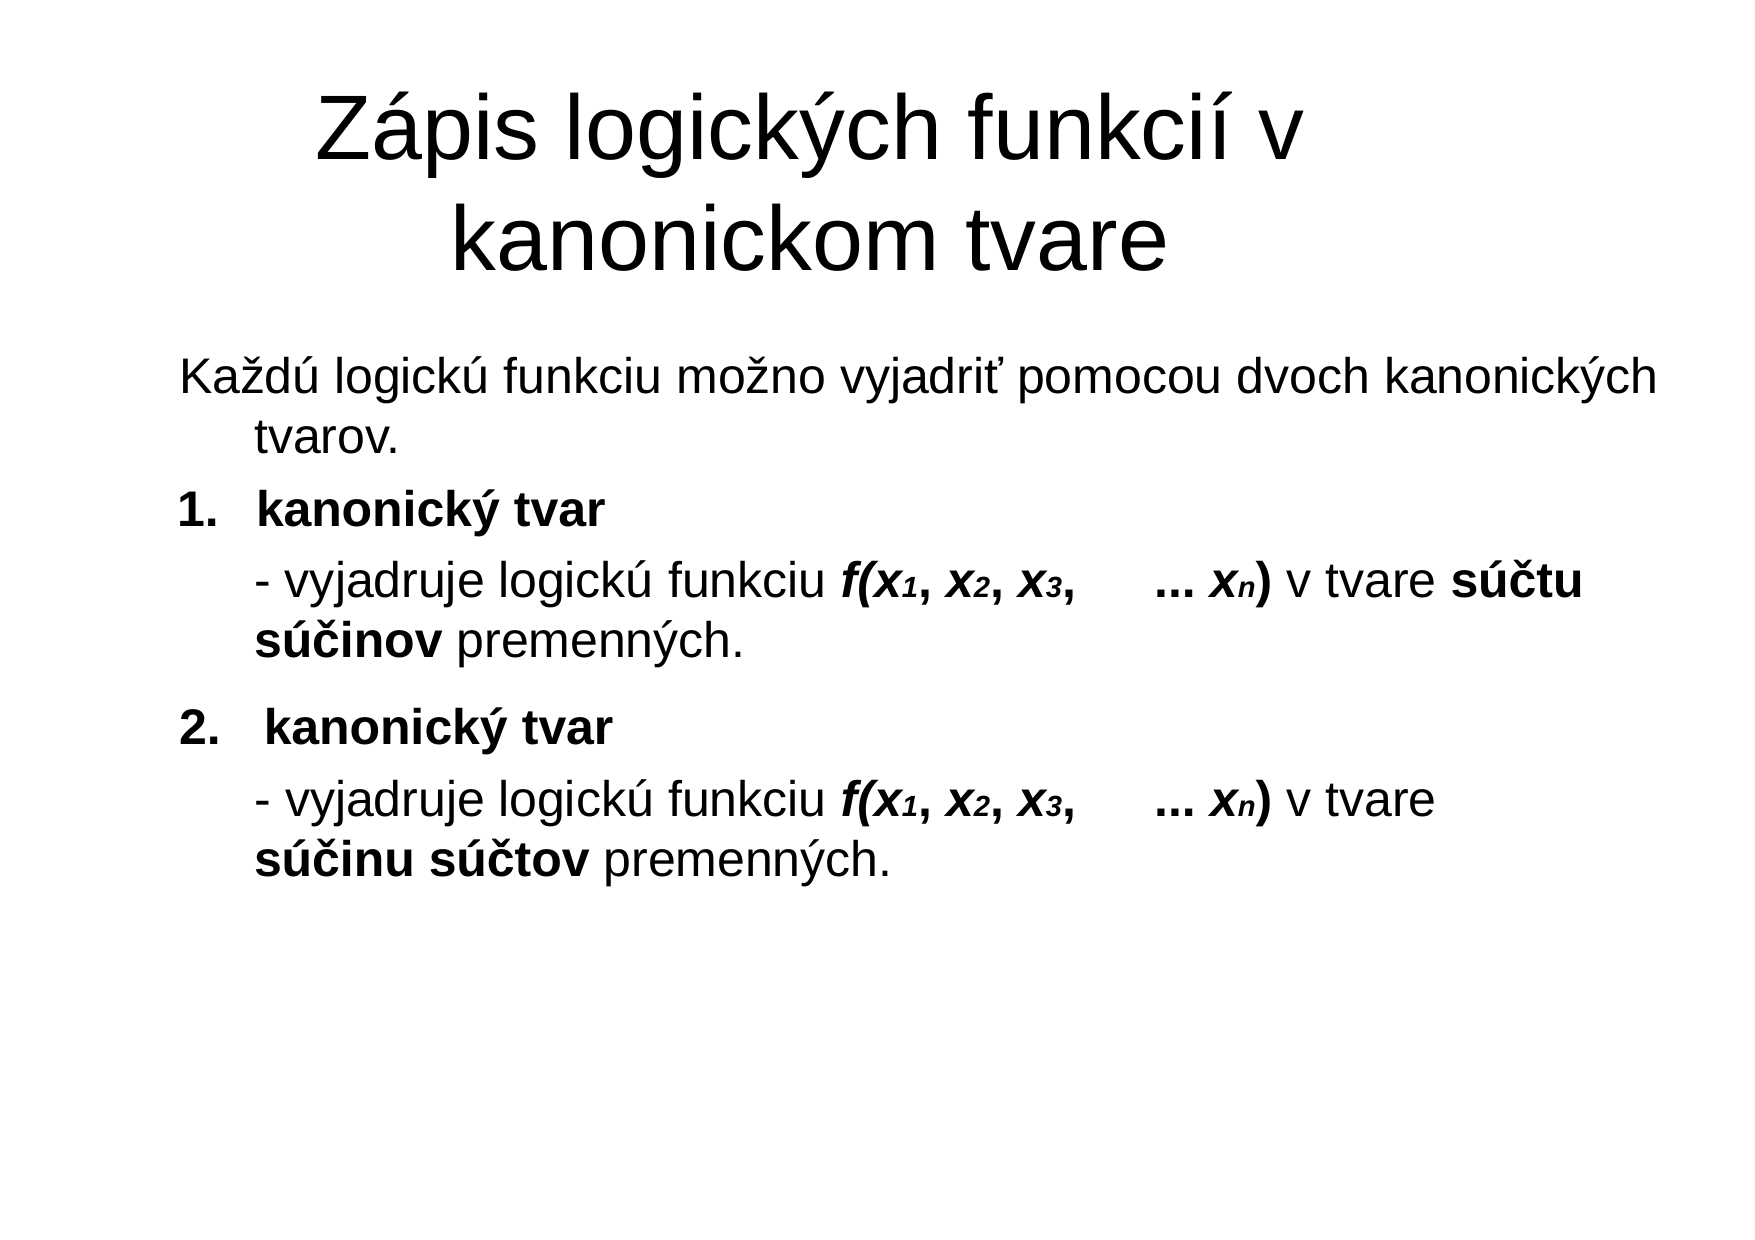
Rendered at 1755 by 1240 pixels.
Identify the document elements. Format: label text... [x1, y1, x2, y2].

text_box 2. kanonický tvar - vyjadruje logickú funkciu f(x1, x2, x3, ... xn) v tvare súčinu súčtov premenných. [177, 694, 1578, 949]
text_box Zápis logických funkcií v kanonickom tvare [205, 54, 1414, 209]
text_box Každú logickú funkciu možno vyjadriť pomocou dvoch kanonických tvarov. 1. kanonický tvar - vyjadruje logickú funkciu f(x1, x2, x3, ... xn) v tvare súčtu súčinov premenných. [177, 343, 1677, 730]
